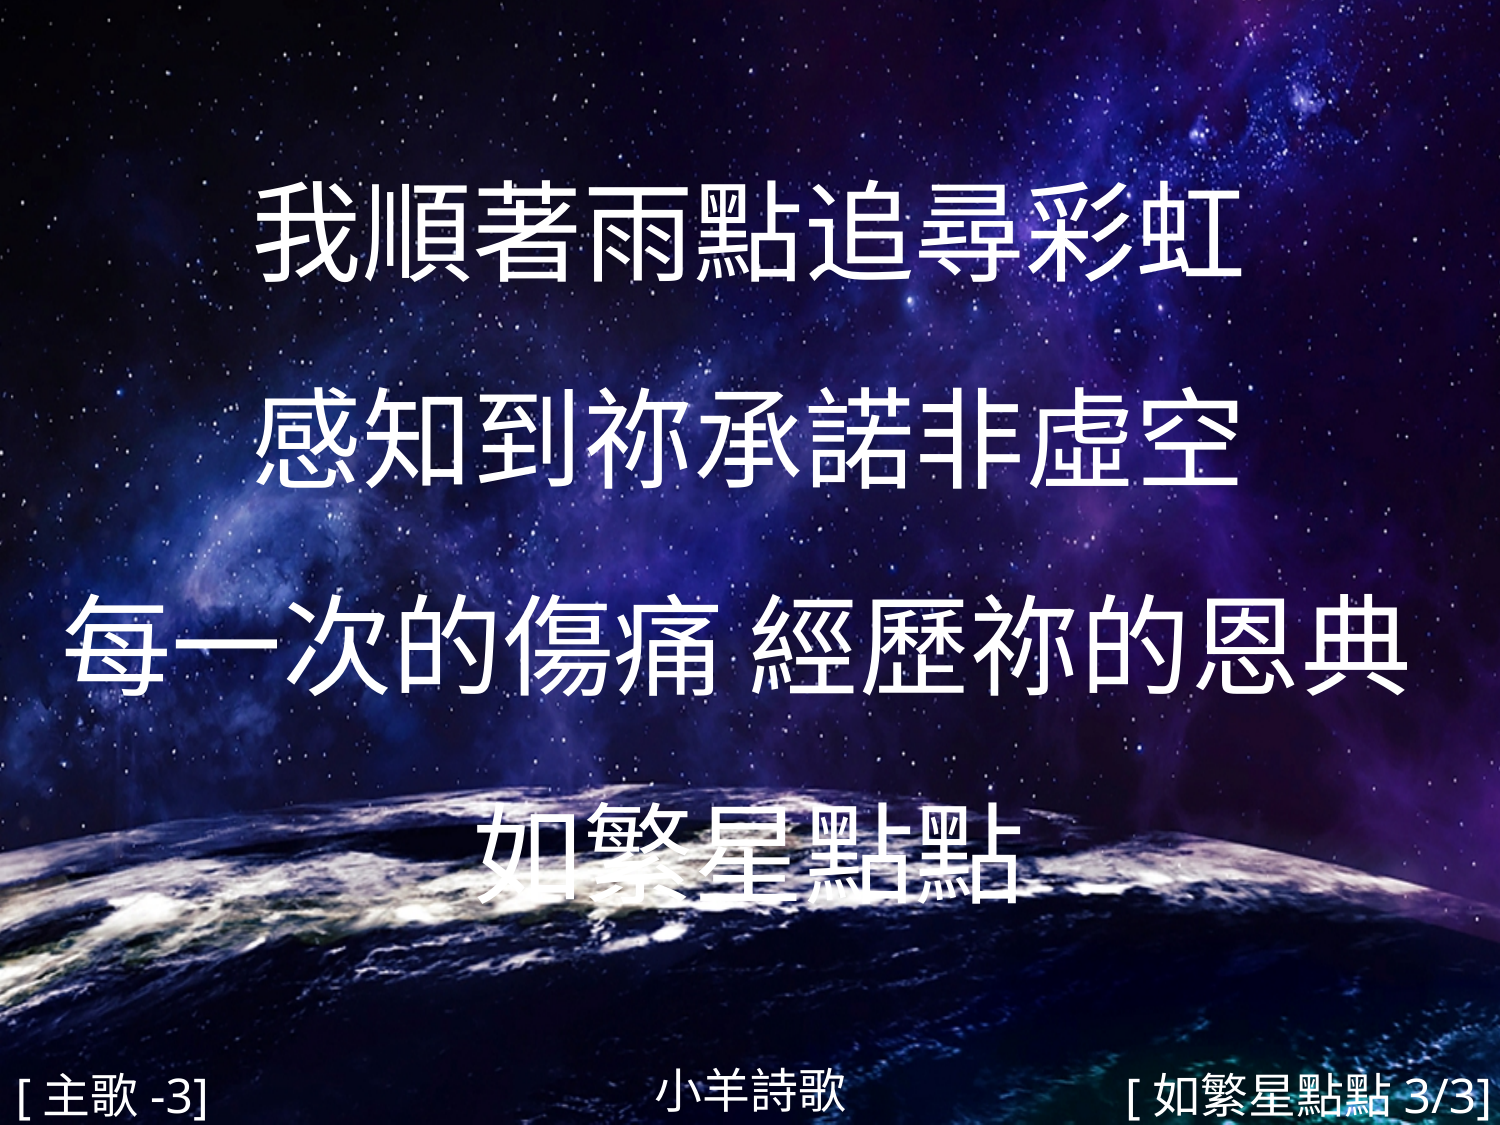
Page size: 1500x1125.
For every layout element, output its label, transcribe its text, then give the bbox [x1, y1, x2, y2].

subtitle 小羊詩歌 [0, 1053, 1500, 1125]
picture [0, 0, 1500, 80]
title [0, 700, 1494, 710]
text_box [主歌-3] [0, 1058, 271, 1125]
text_box 我順著雨點追尋彩虹 感知到祢承諾非虛空 每一次的傷痛 經歷祢的恩典 如繁星點點 [0, 80, 1500, 700]
picture [0, 700, 1500, 1053]
text_box [如繁星點點3/3] [868, 1058, 1500, 1125]
